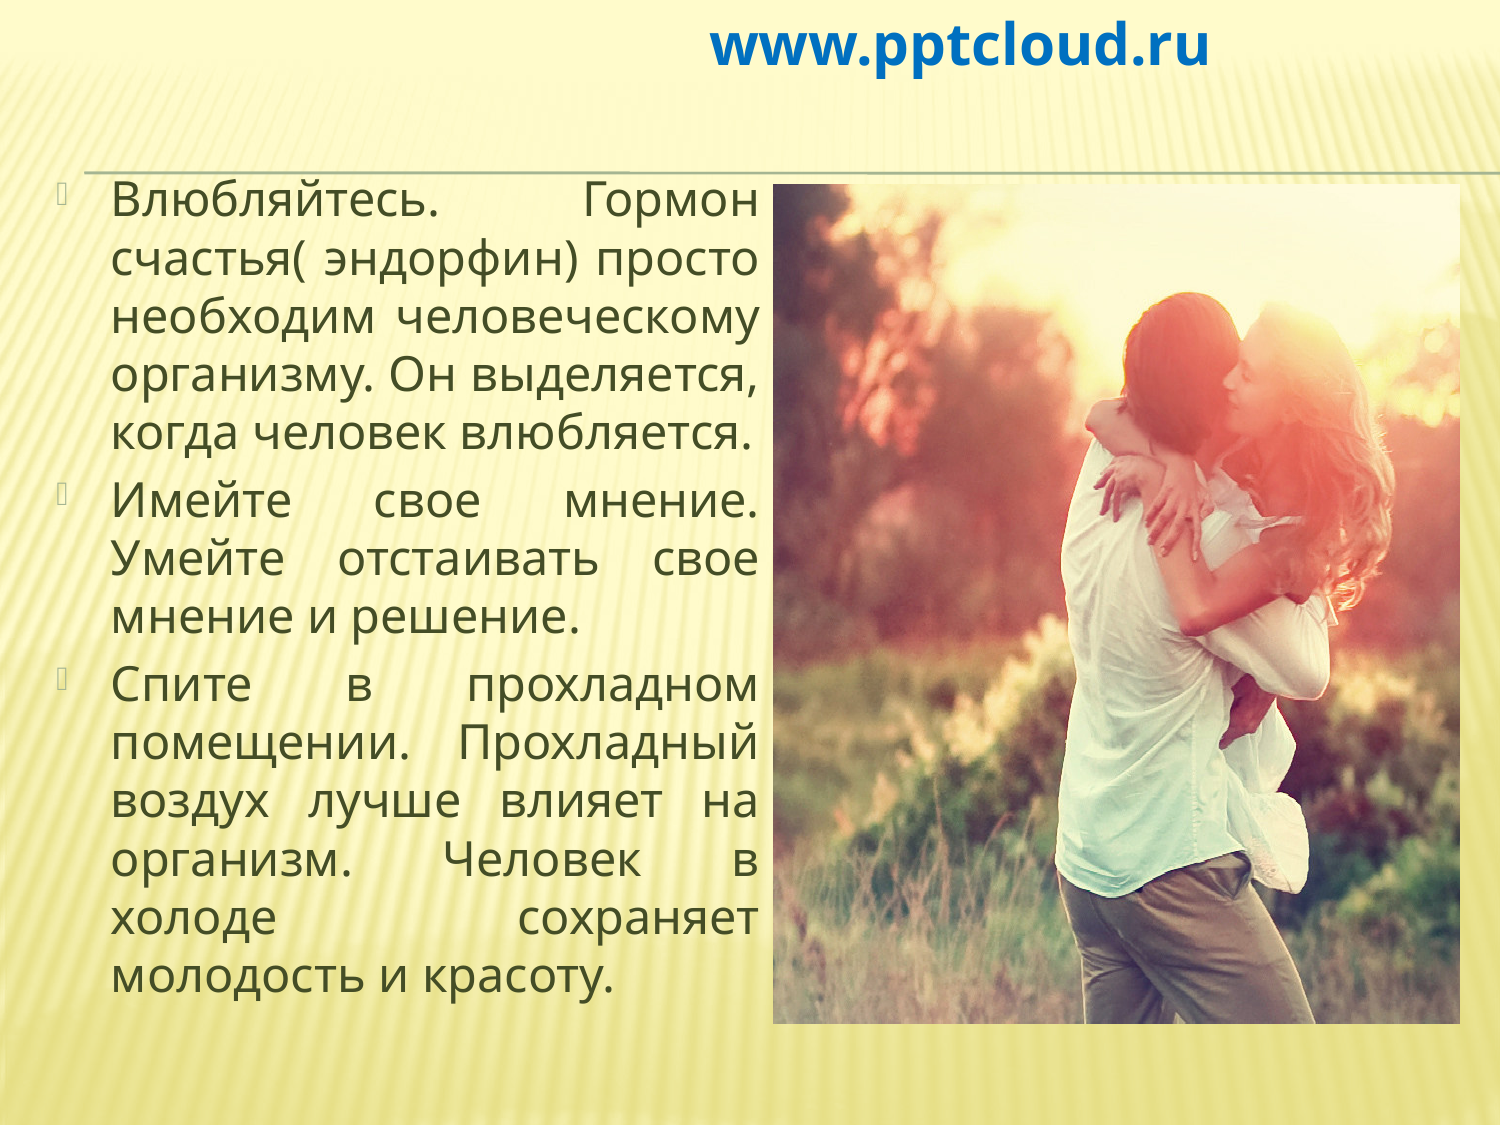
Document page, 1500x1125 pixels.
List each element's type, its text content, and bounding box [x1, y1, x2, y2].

picture [773, 184, 1460, 1024]
text_box www.pptcloud.ru [421, 0, 1500, 98]
list Влюбляйтесь. Гормон счастья( эндорфин) просто необходим человеческому организму. Он выделяется, когда человек влюбляется. Имейте свое мнение. Умейте отстаивать свое мнение и решение. Спите в прохладном помещении. Прохладный воздух лучше влияет на организм. Человек в холоде сохраняет молодость и красоту. [41, 160, 776, 1059]
